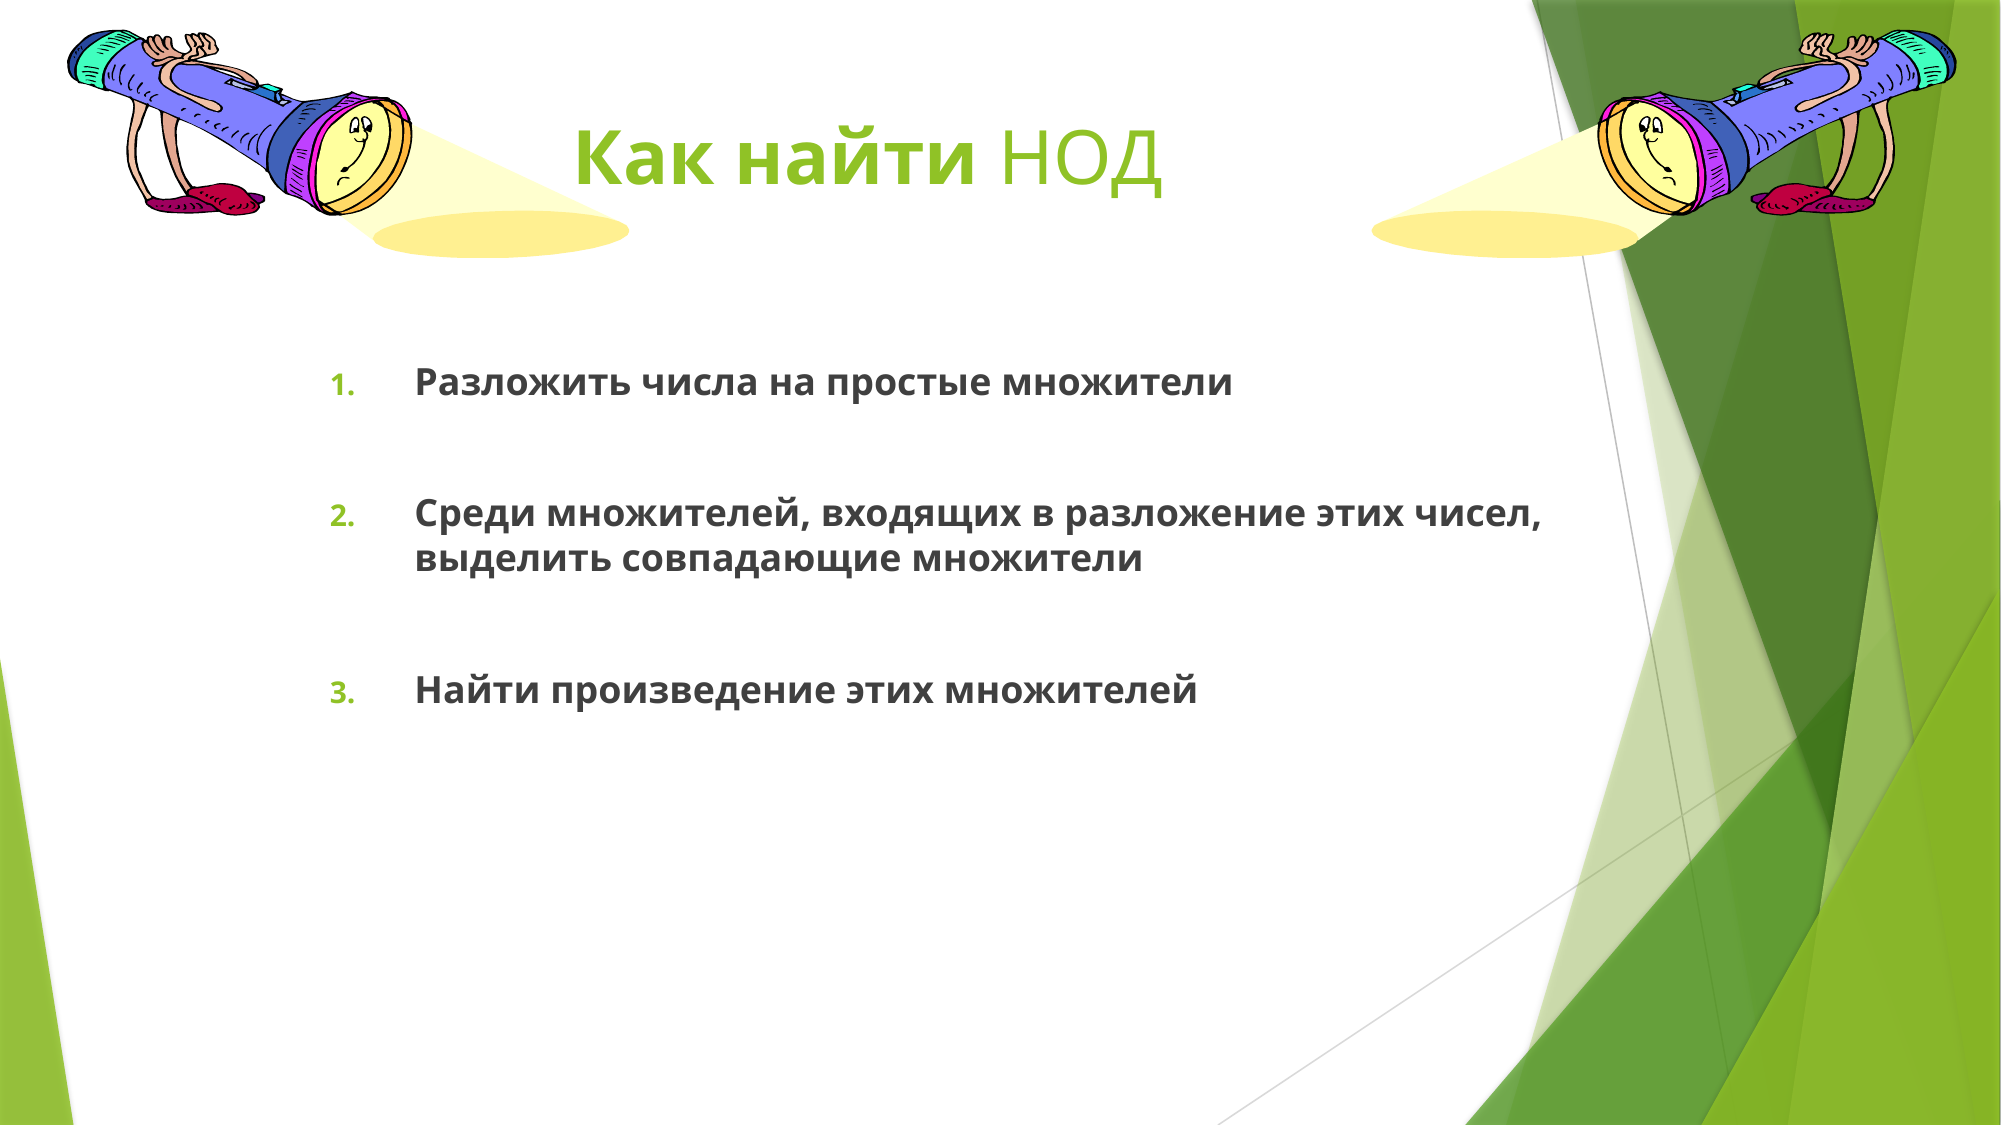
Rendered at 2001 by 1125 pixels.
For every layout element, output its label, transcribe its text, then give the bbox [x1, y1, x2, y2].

picture [1371, 22, 1970, 259]
title Как найти НОД [557, 101, 1493, 290]
list Разложить числа на простые множители Среди множителей, входящих в разложение этих чисел, выделить совпадающие множители Найти произведение этих множителей [314, 349, 1665, 1047]
picture [54, 22, 630, 259]
